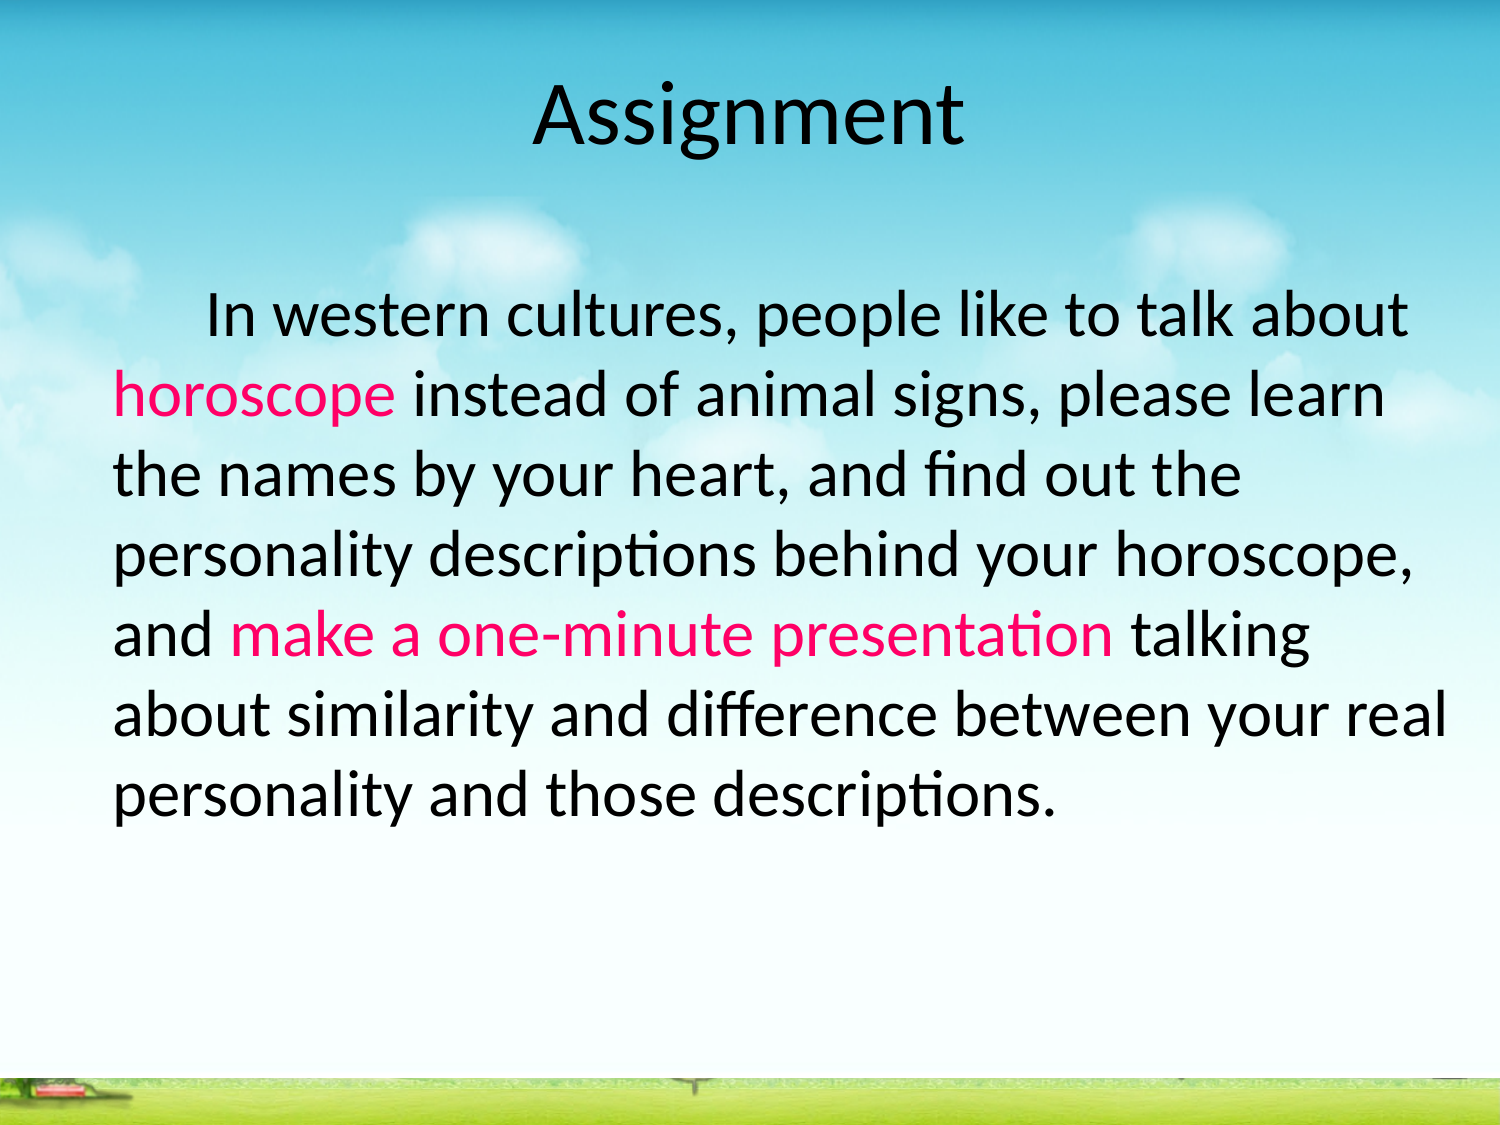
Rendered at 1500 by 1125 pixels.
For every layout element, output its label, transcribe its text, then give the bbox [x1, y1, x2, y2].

list In western cultures, people like to talk about horoscope instead of animal signs, please learn the names by your heart, and find out the personality descriptions behind your horoscope, and make a one-minute presentation talking about similarity and difference between your real personality and those descriptions. [41, 262, 1471, 1005]
title Assignment [75, 45, 1425, 233]
picture [0, 0, 1500, 1125]
